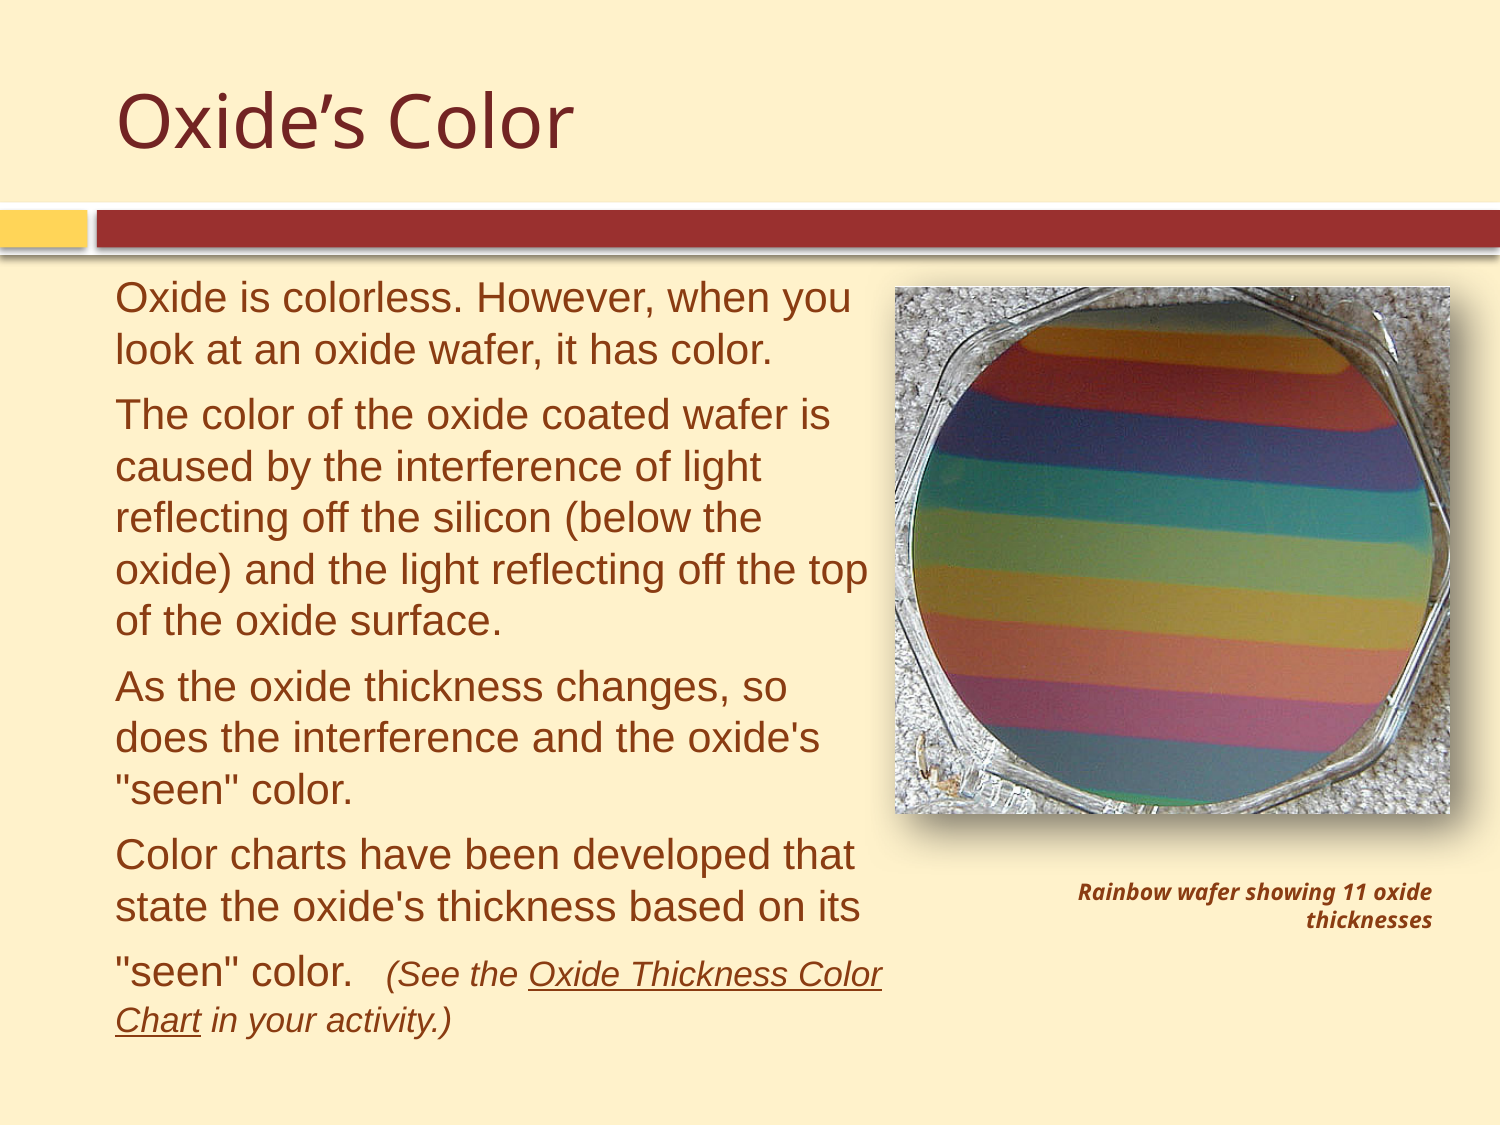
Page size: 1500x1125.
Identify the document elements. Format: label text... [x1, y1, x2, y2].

list Oxide is colorless. However, when you look at an oxide wafer, it has color. The color of the oxide coated wafer is caused by the interference of light reflecting off the silicon (below the oxide) and the light reflecting off the top of the oxide surface. As the oxide thickness changes, so does the interference and the oxide's "seen" color. Color charts have been developed that state the oxide's thickness based on its "seen" color. (See the Oxide Thickness Color Chart in your activity.) [100, 262, 903, 1064]
title Oxide’s Color [100, 37, 1438, 200]
text_box Rainbow wafer showing 11 oxide thicknesses [1034, 870, 1448, 941]
picture [895, 285, 1451, 814]
